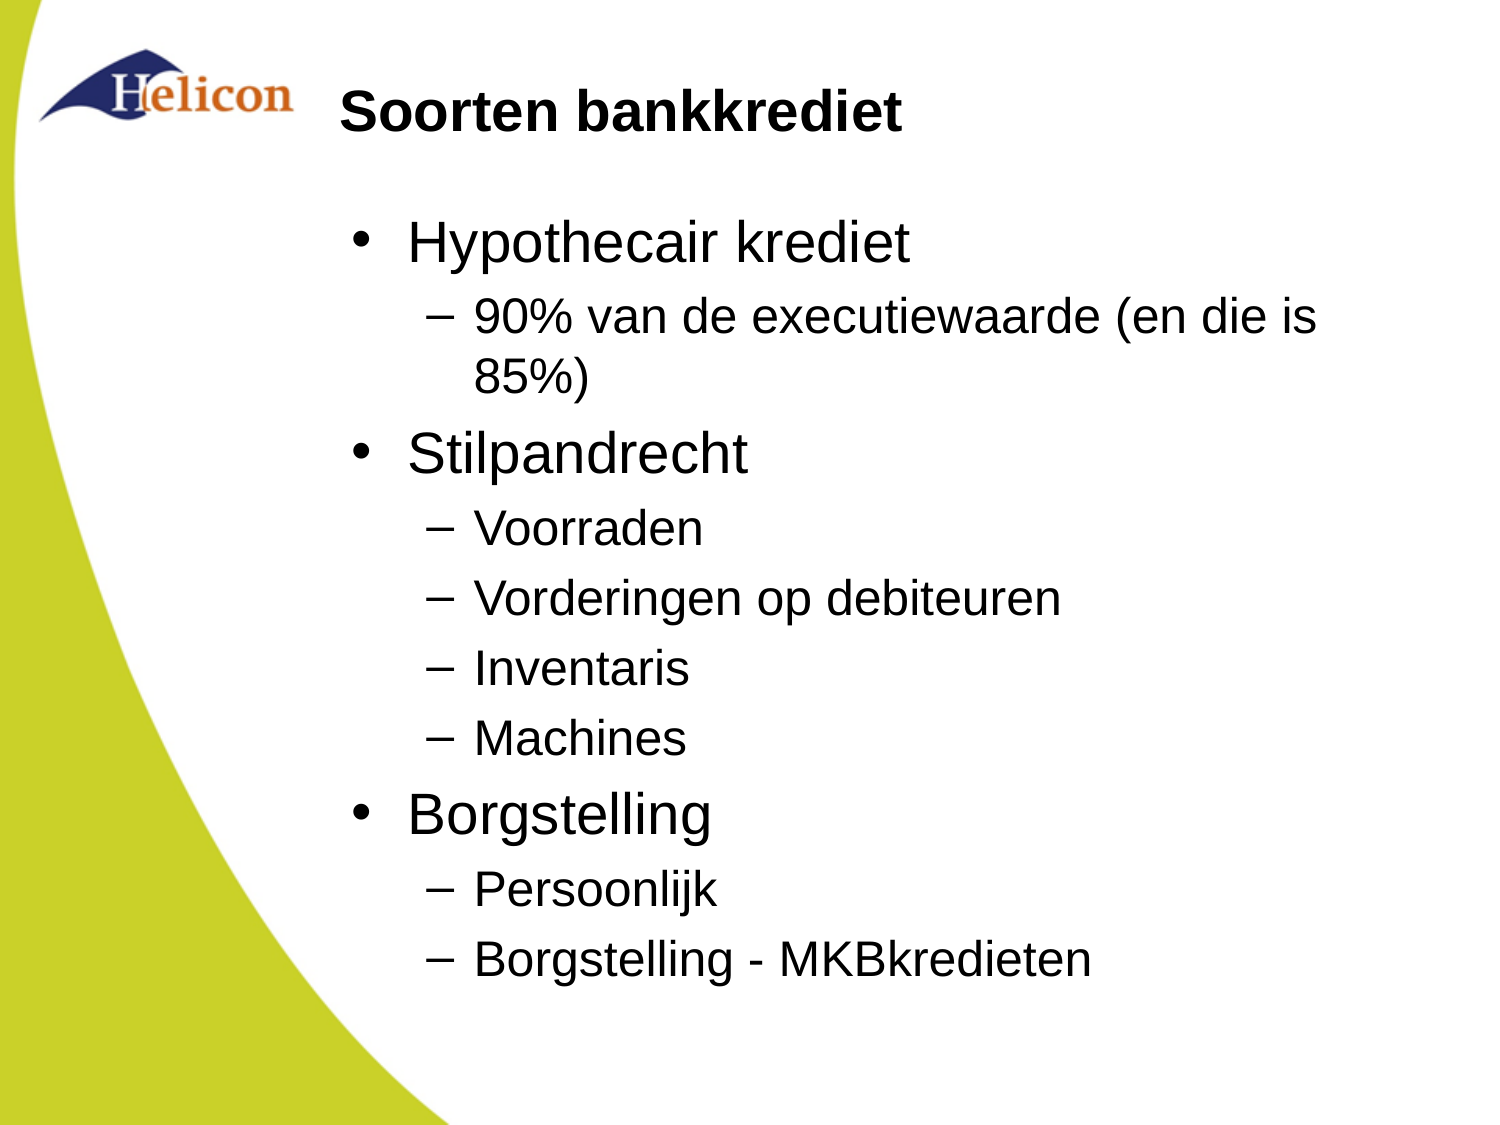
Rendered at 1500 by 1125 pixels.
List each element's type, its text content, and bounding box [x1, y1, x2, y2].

picture [0, 0, 1500, 1125]
title Soorten bankkrediet [324, 54, 1415, 161]
list Hypothecair krediet 90% van de executiewaarde (en die is 85%) Stilpandrecht Voorraden Vorderingen op debiteuren Inventaris Machines Borgstelling Persoonlijk Borgstelling - MKBkredieten [336, 196, 1425, 1005]
